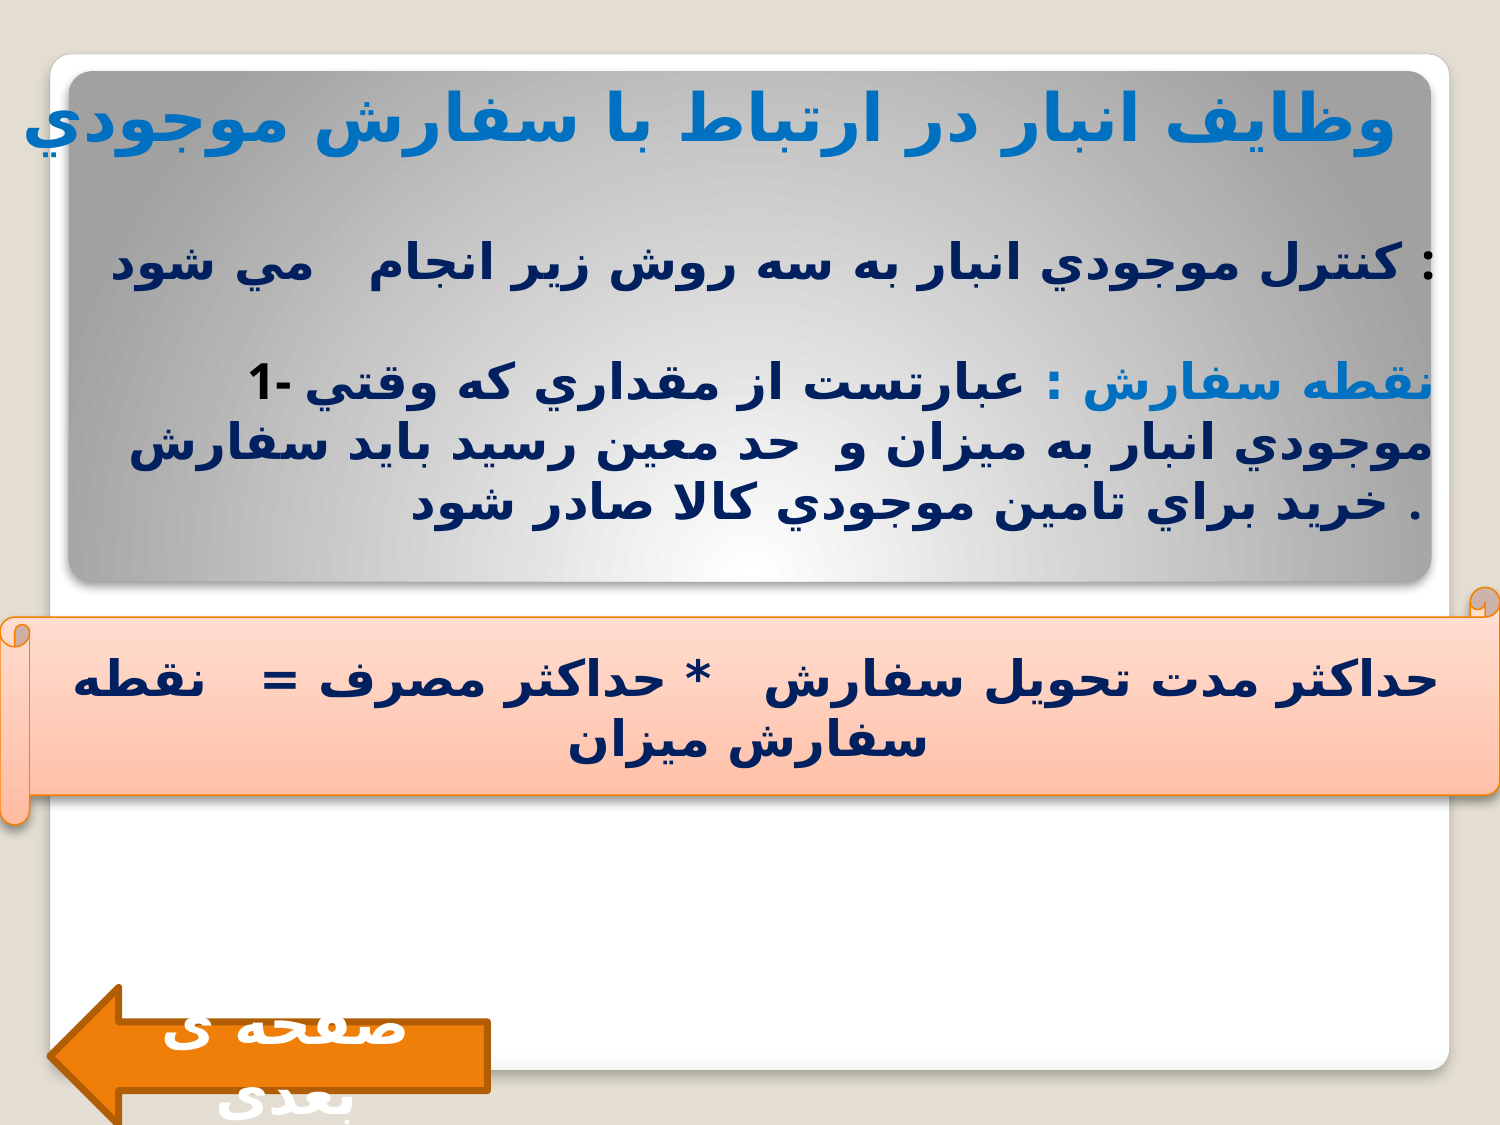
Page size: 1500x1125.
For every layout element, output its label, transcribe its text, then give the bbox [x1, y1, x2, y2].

text_box حداكثر مدت تحويل سفارش * حداكثر مصرف = نقطه سفارش ميزان [0, 586, 1500, 826]
text_box صفحه ی بعدی [46, 984, 491, 1125]
title وظايف انبار در ارتباط با سفارش موجودي [0, 0, 1500, 163]
text_box كنترل موجودي انبار به سه روش زير انجام مي شود : 1- نقطه سفارش : عبارتست از مقداري كه وقتي موجودي انبار به ميزان و حد معين رسيد بايد سفارش خريد براي تامين موجودي كالا صادر شود . [62, 162, 1450, 538]
